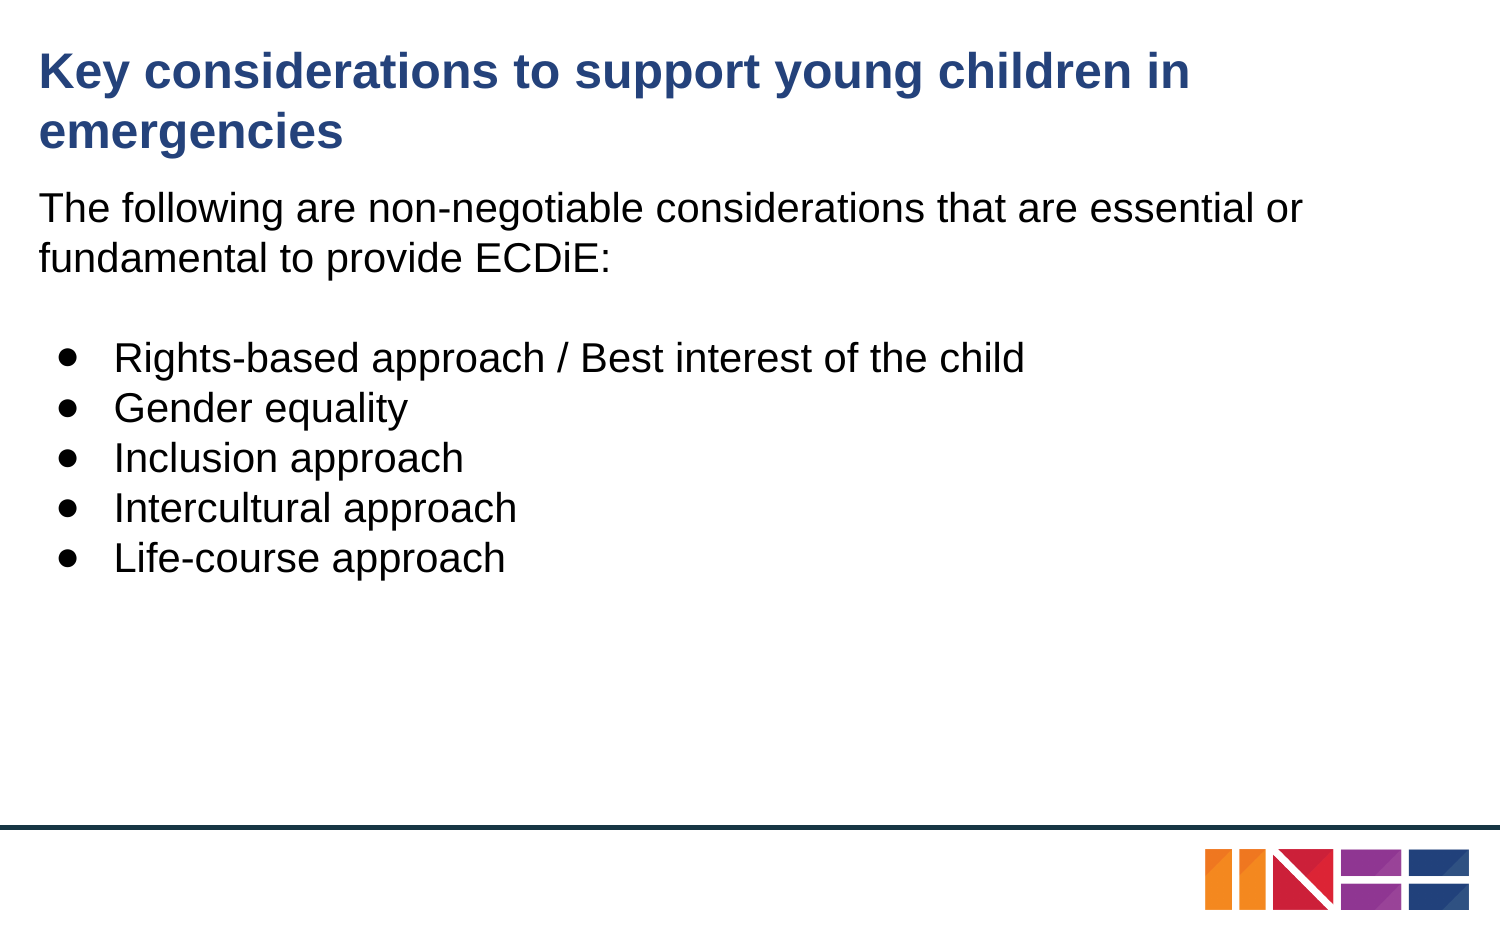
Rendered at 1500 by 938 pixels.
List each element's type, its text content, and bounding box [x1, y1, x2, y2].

list The following are non-negotiable considerations that are essential or fundamental to provide ECDiE: Rights-based approach / Best interest of the child Gender equality Inclusion approach Intercultural approach Life-course approach [23, 165, 1479, 779]
title Key considerations to support young children in emergencies [23, 23, 1468, 121]
picture [1205, 849, 1469, 910]
